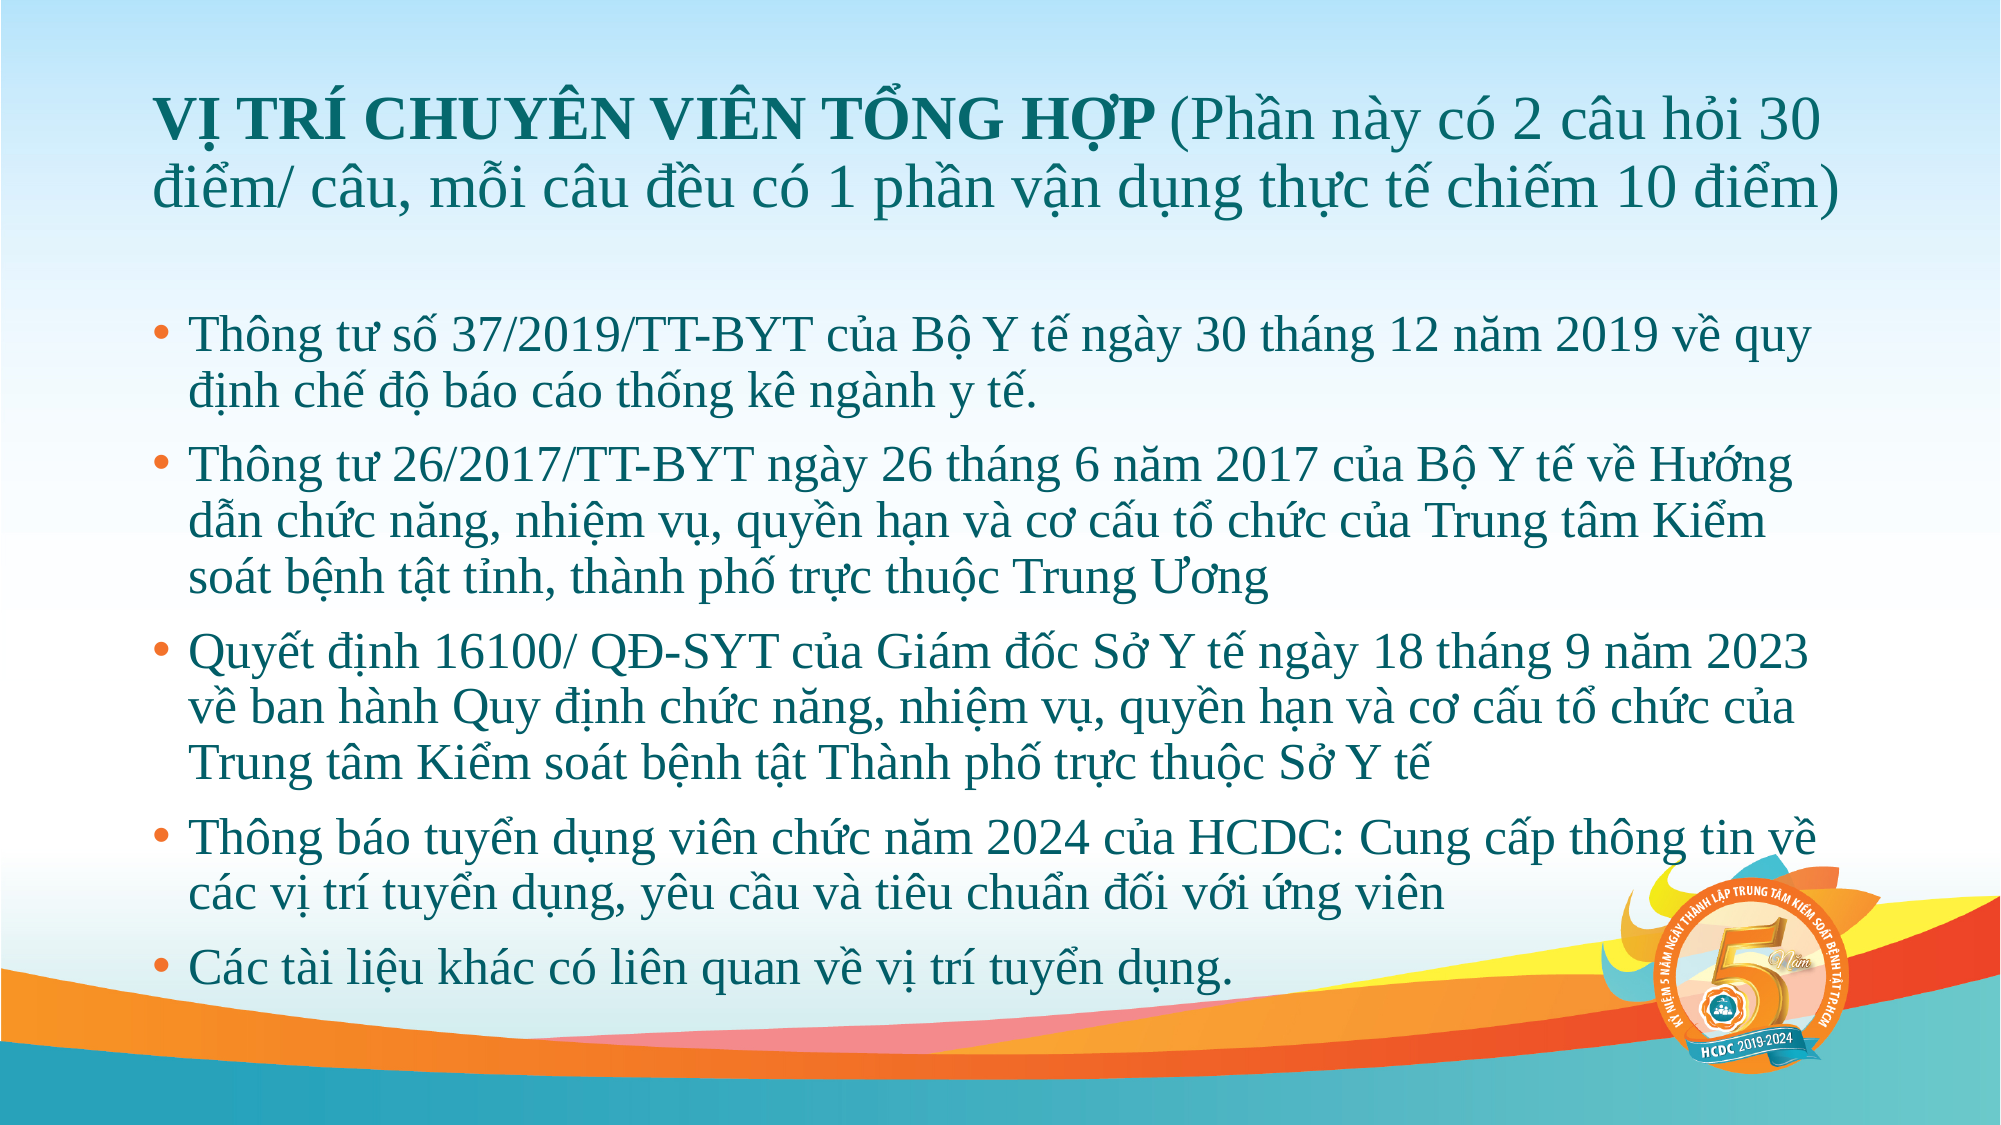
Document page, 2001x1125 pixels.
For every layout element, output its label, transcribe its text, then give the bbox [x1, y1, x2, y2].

picture [0, 0, 2001, 1125]
list Thông tư số 37/2019/TT-BYT của Bộ Y tế ngày 30 tháng 12 năm 2019 về quy định chế độ báo cáo thống kê ngành y tế. Thông tư 26/2017/TT-BYT ngày 26 tháng 6 năm 2017 của Bộ Y tế về Hướng dẫn chức năng, nhiệm vụ, quyền hạn và cơ cấu tổ chức của Trung tâm Kiểm soát bệnh tật tỉnh, thành phố trực thuộc Trung Ương Quyết định 16100/ QĐ-SYT của Giám đốc Sở Y tế ngày 18 tháng 9 năm 2023 về ban hành Quy định chức năng, nhiệm vụ, quyền hạn và cơ cấu tổ chức của Trung tâm Kiểm soát bệnh tật Thành phố trực thuộc Sở Y tế Thông báo tuyển dụng viên chức năm 2024 của HCDC: Cung cấp thông tin về các vị trí tuyển dụng, yêu cầu và tiêu chuẩn đối với ứng viên Các tài liệu khác có liên quan về vị trí tuyển dụng. [137, 299, 1863, 1014]
title VỊ TRÍ CHUYÊN VIÊN TỔNG HỢP (Phần này có 2 câu hỏi 30 điểm/ câu, mỗi câu đều có 1 phần vận dụng thực tế chiếm 10 điểm) [137, 44, 1863, 262]
